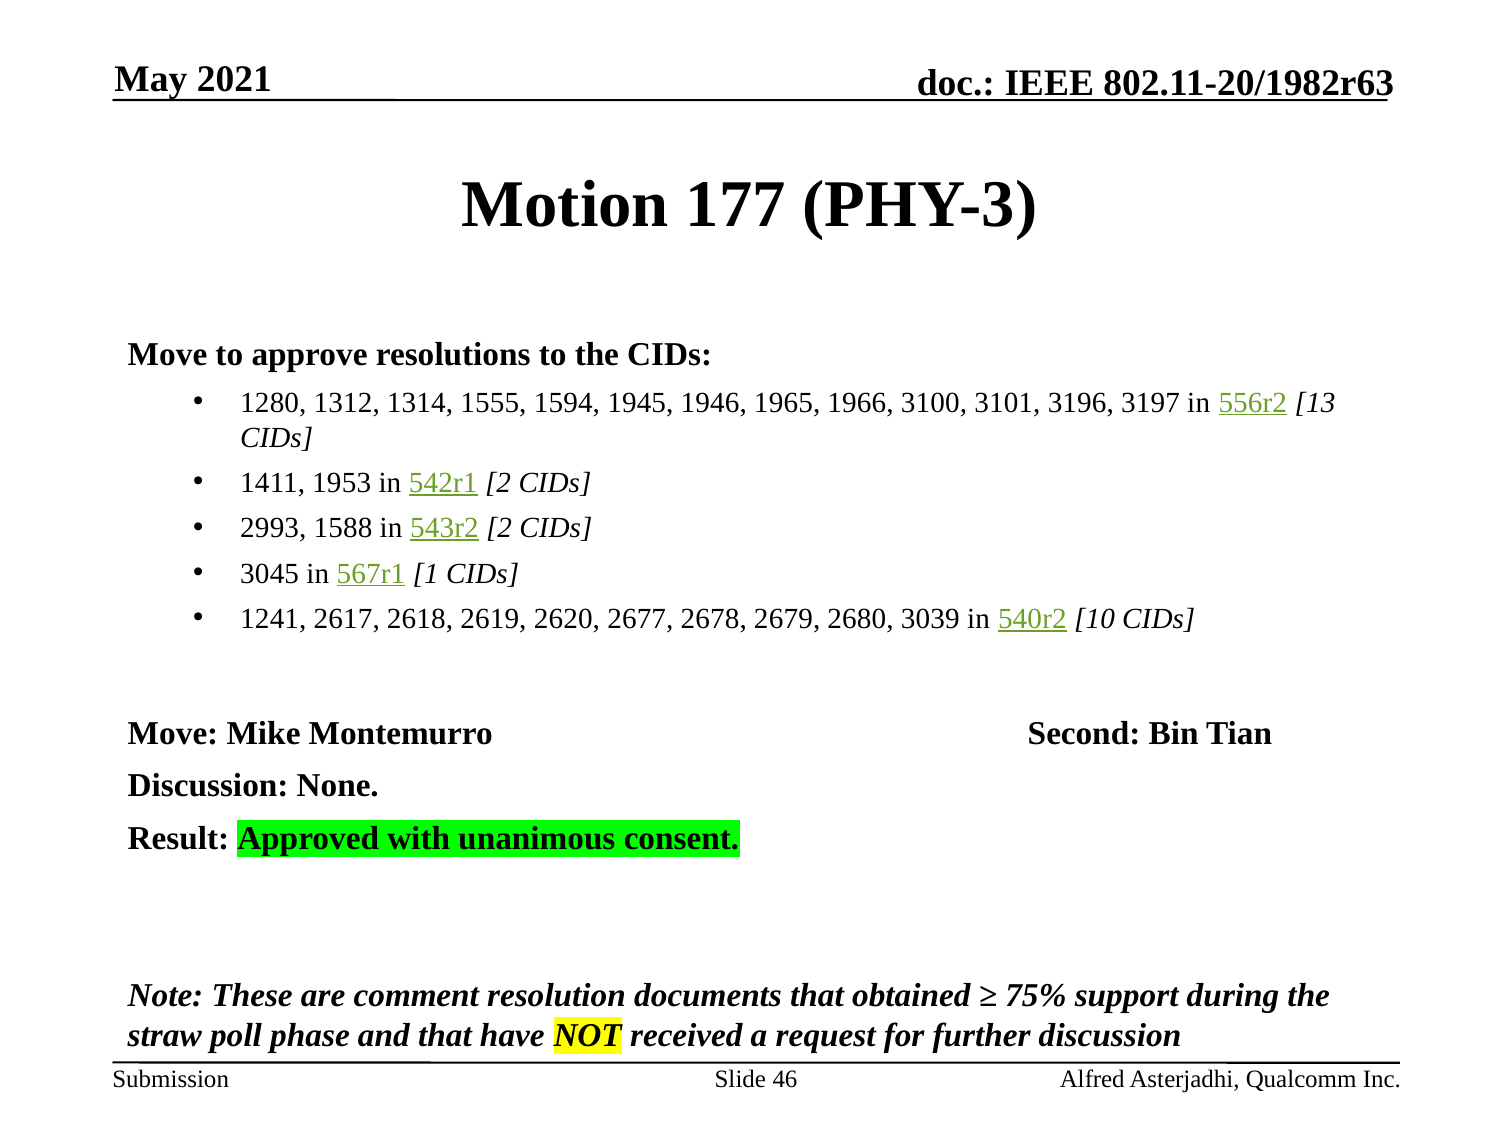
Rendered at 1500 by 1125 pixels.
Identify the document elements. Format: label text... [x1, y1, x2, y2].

title Motion 177 (PHY-3) [112, 112, 1388, 288]
slide_number Slide 46 [712, 1061, 800, 1123]
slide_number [114, 54, 423, 100]
footer Alfred Asterjadhi, Qualcomm Inc. [878, 1061, 1402, 1093]
list Move to approve resolutions to the CIDs: 1280, 1312, 1314, 1555, 1594, 1945, 1946, 1965, 1966, 3100, 3101, 3196, 3197 in 556r2 [13 CIDs] 1411, 1953 in 542r1 [2 CIDs] 2993, 1588 in 543r2 [2 CIDs] 3045 in 567r1 [1 CIDs] 1241, 2617, 2618, 2619, 2620, 2677, 2678, 2679, 2680, 3039 in 540r2 [10 CIDs] Move: Mike Montemurro Second: Bin Tian Discussion: None. Result: Approved with unanimous consent. Note: These are comment resolution documents that obtained ≥ 75% support during the straw poll phase and that have NOT received a request for further discussion [112, 324, 1388, 1063]
